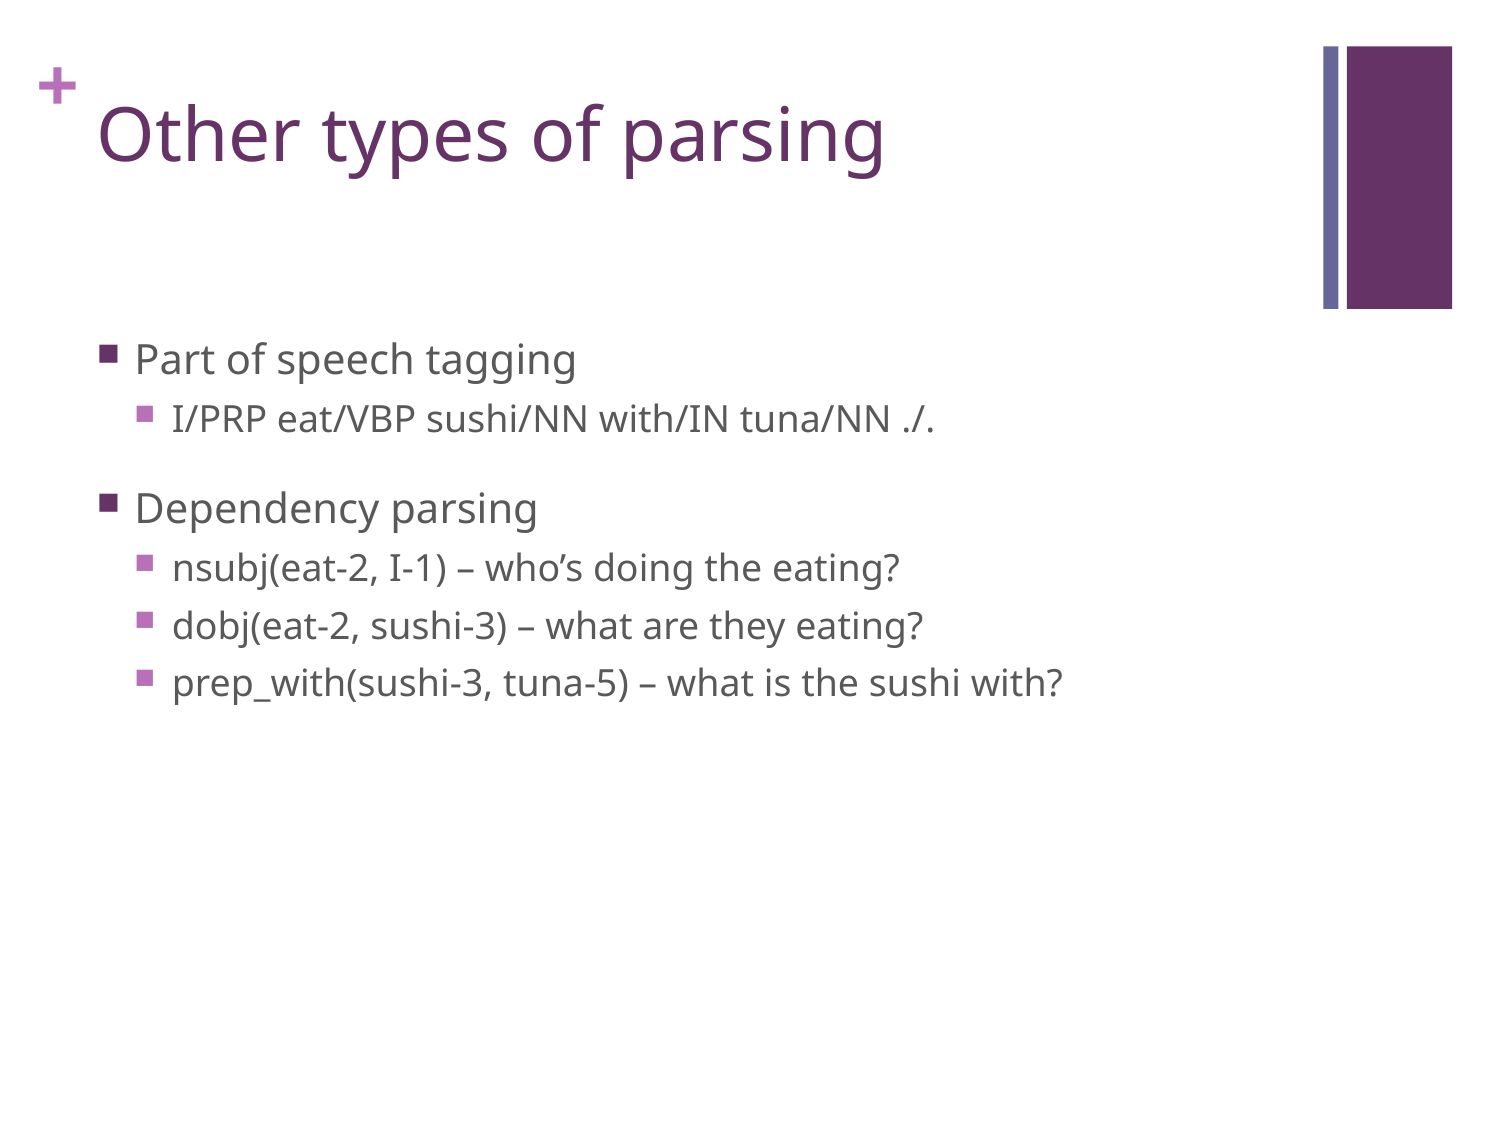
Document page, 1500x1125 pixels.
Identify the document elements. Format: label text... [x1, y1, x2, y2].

list Part of speech tagging I/PRP eat/VBP sushi/NN with/IN tuna/NN ./. Dependency parsing nsubj(eat-2, I-1) – who’s doing the eating? dobj(eat-2, sushi-3) – what are they eating? prep_with(sushi-3, tuna-5) – what is the sushi with? [81, 324, 1322, 1005]
title Other types of parsing [81, 79, 1322, 263]
